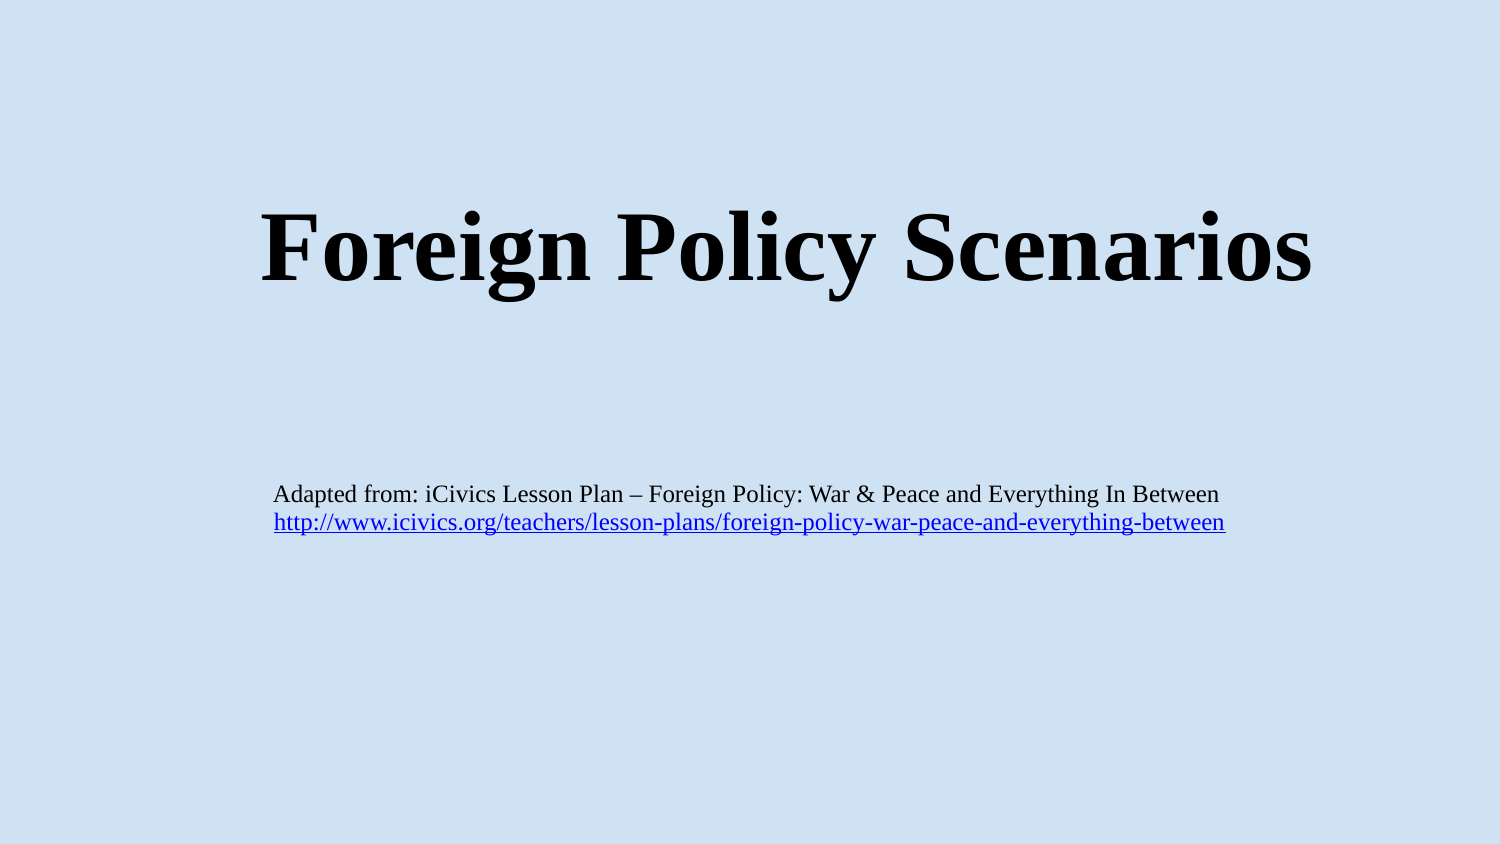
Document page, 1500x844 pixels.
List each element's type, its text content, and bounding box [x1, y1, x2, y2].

subtitle Adapted from: iCivics Lesson Plan – Foreign Policy: War & Peace and Everything In Between http://www.icivics.org/teachers/lesson-plans/foreign-policy-war-peace-and-everything-between [51, 464, 1449, 595]
title Foreign Policy Scenarios [51, 122, 1449, 459]
